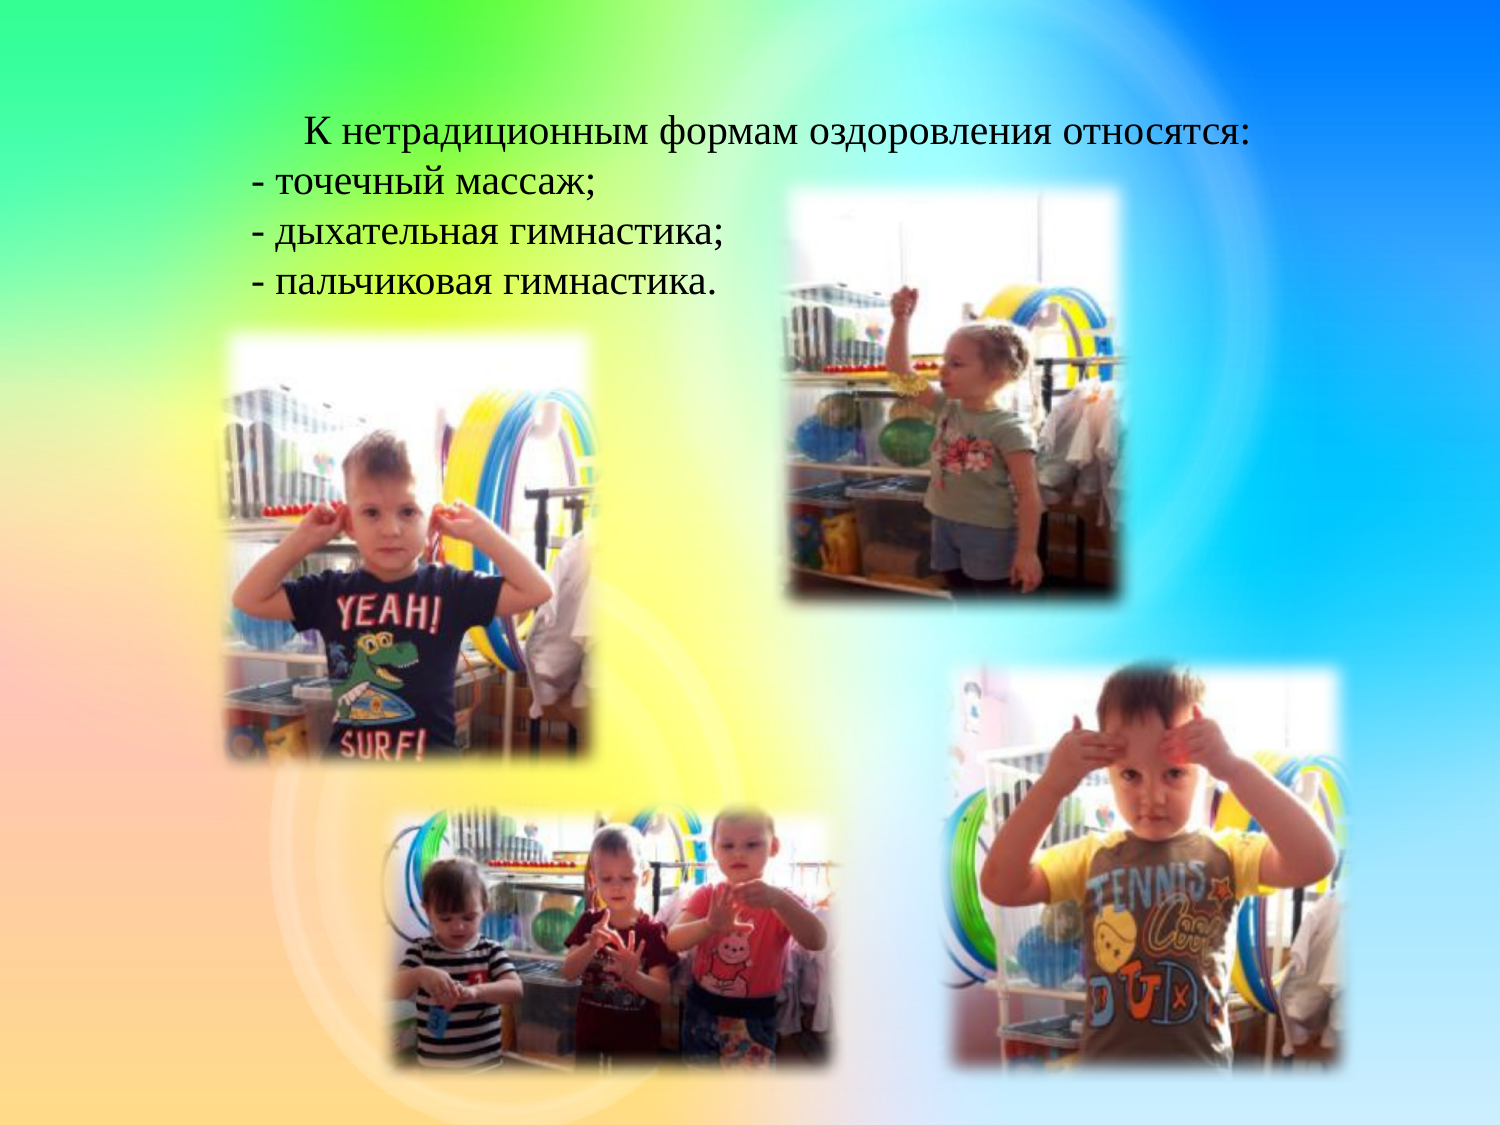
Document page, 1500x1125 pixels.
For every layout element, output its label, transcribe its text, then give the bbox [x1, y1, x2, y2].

text_box К нетрадиционным формам оздоровления относятся: - точечный массаж; - дыхательная гимнастика; - пальчиковая гимнастика. [236, 45, 1339, 311]
picture [0, 0, 1500, 1125]
